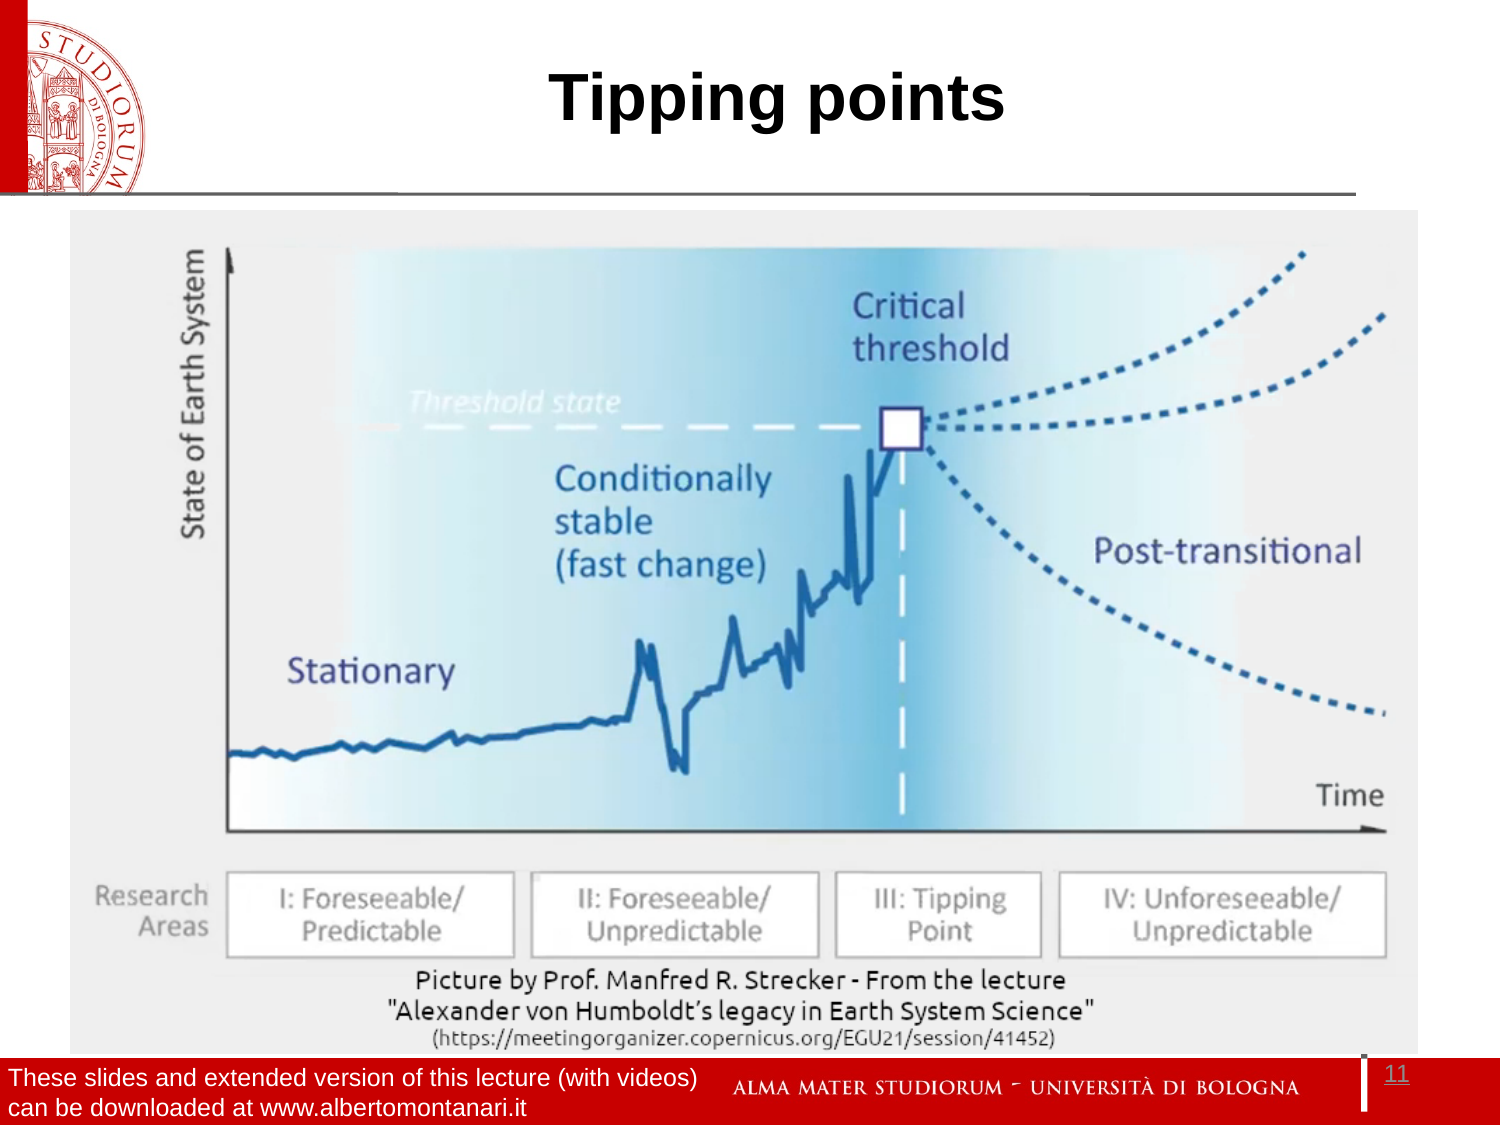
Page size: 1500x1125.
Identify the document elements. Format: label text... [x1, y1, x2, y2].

slide_number 11 [1074, 1042, 1425, 1103]
picture [28, 16, 151, 192]
text_box Tipping points [210, 46, 1345, 142]
picture [70, 210, 1419, 1054]
picture [0, 1058, 1500, 1125]
